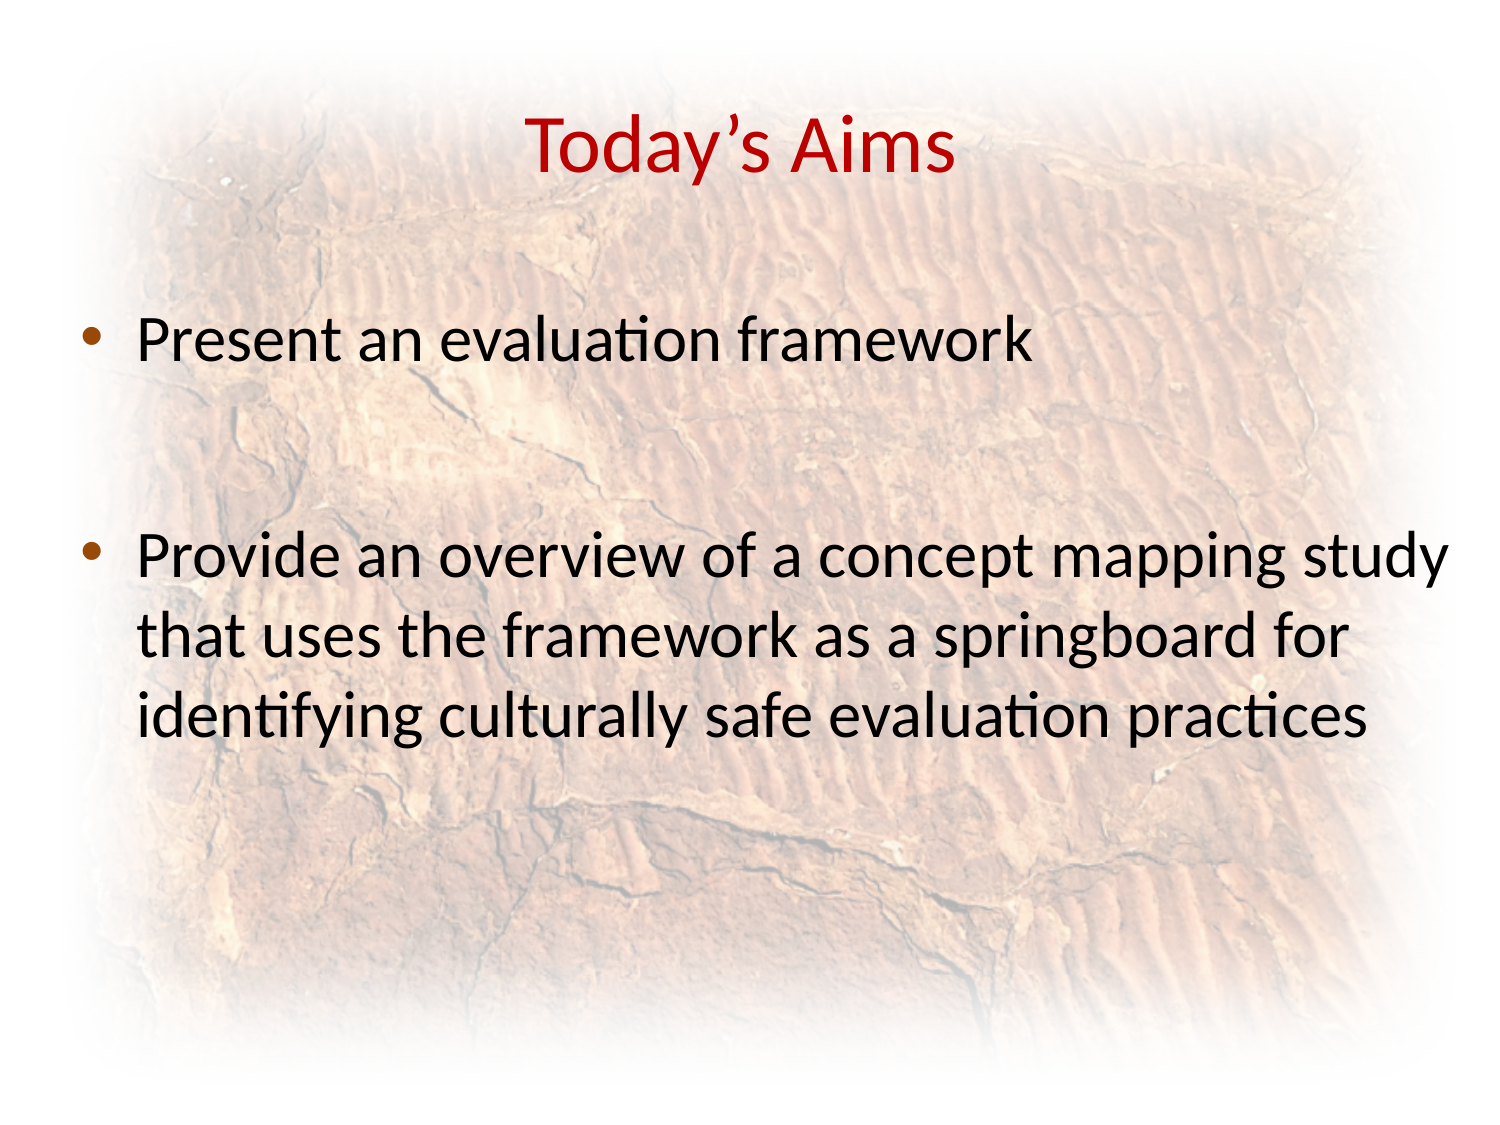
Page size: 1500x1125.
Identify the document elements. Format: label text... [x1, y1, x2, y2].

list Present an evaluation framework Provide an overview of a concept mapping study that uses the framework as a springboard for identifying culturally safe evaluation practices [64, 219, 1471, 1083]
title Today’s Aims [75, 45, 1425, 219]
